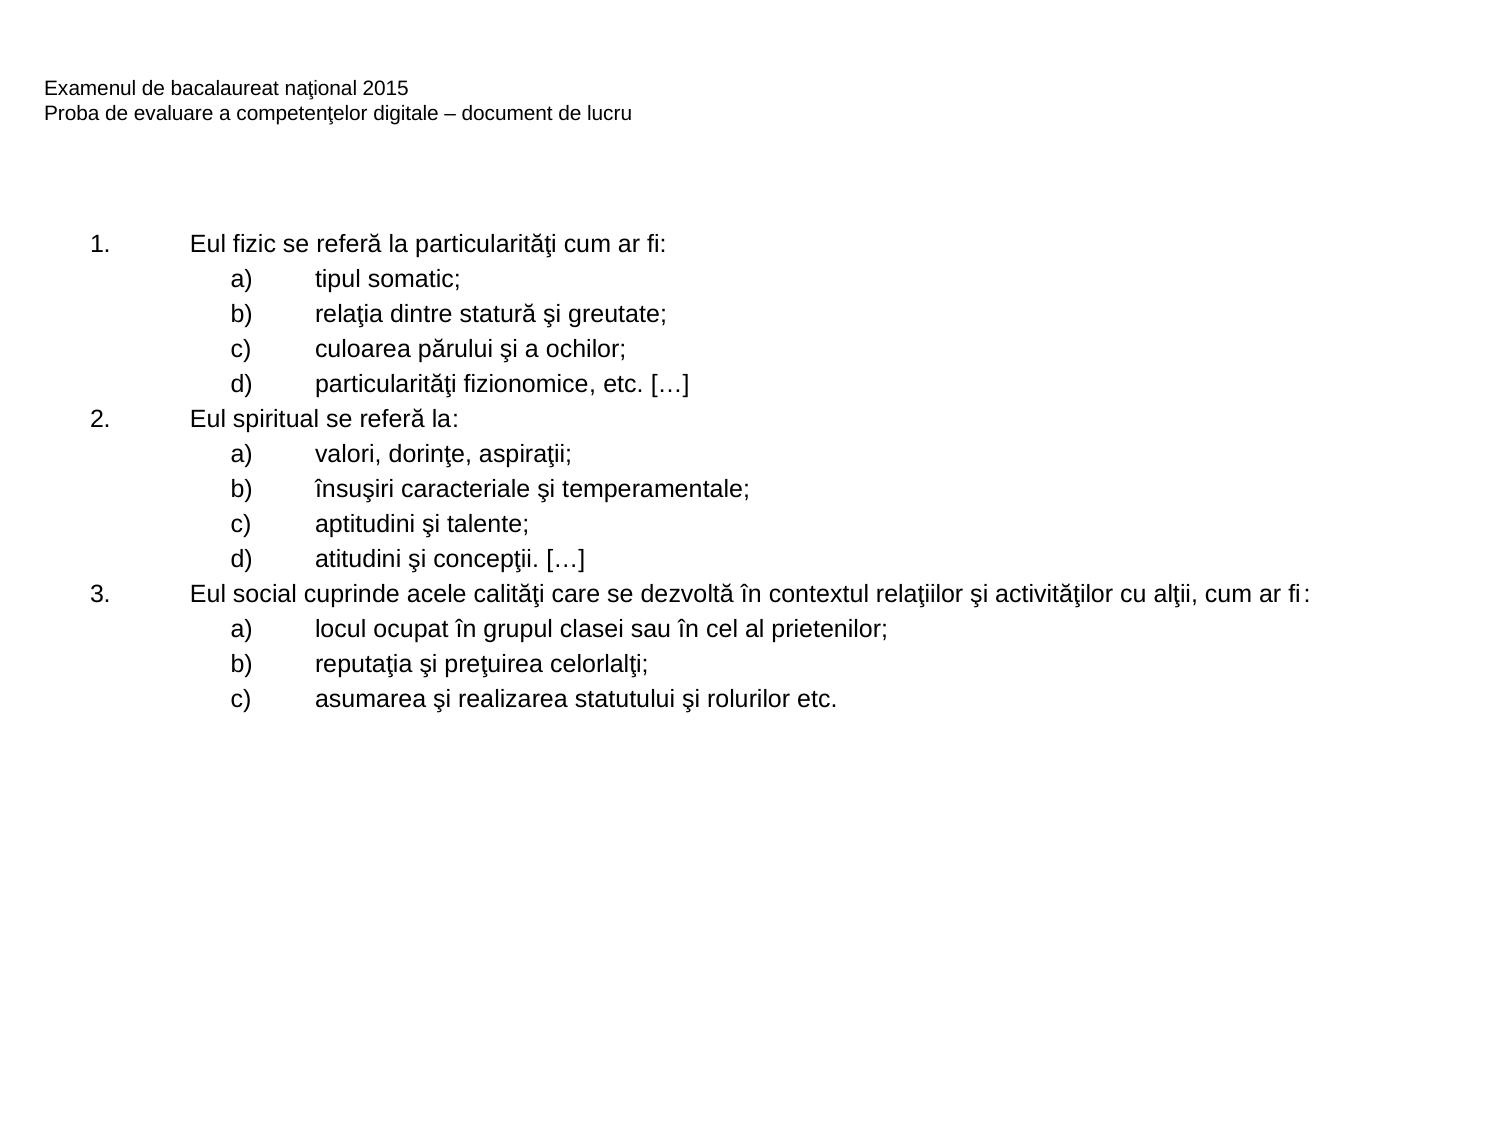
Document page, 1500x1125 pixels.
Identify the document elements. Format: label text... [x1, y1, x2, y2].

list Eul fizic se referă la particularităţi cum ar fi: tipul somatic; relaţia dintre statură şi greutate; culoarea părului şi a ochilor; particularităţi fizionomice, etc. […] Eul spiritual se referă la: valori, dorinţe, aspiraţii; însuşiri caracteriale şi temperamentale; aptitudini şi talente; atitudini şi concepţii. […] Eul social cuprinde acele calităţi care se dezvoltă în contextul relaţiilor şi activităţilor cu alţii, cum ar fi: locul ocupat în grupul clasei sau în cel al prietenilor; reputaţia şi preţuirea celorlalţi; asumarea şi realizarea statutului şi rolurilor etc. [74, 219, 1426, 1006]
text_box Examenul de bacalaureat naţional 2015 Proba de evaluare a competenţelor digitale – document de lucru [29, 66, 1418, 132]
